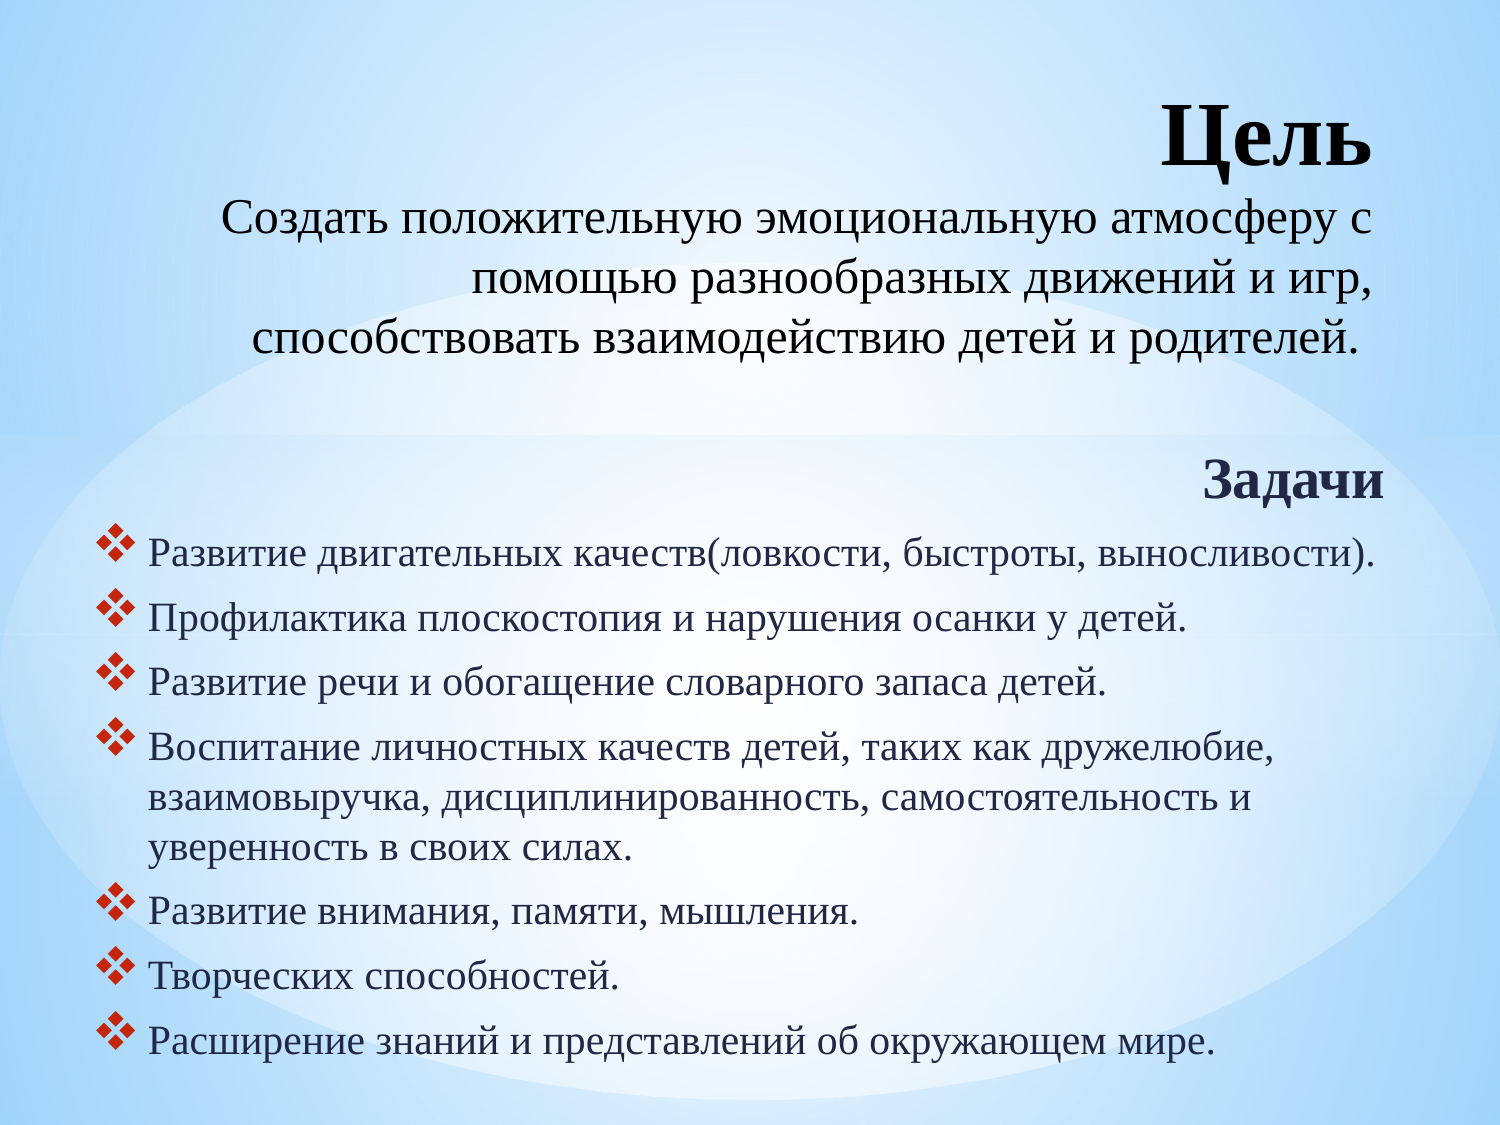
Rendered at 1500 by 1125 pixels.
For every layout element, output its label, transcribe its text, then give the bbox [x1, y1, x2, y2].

title Цель Создать положительную эмоциональную атмосферу с помощью разнообразных движений и игр, способствовать взаимодействию детей и родителей. [100, 66, 1388, 362]
subtitle Задачи Развитие двигательных качеств(ловкости, быстроты, выносливости). Профилактика плоскостопия и нарушения осанки у детей. Развитие речи и обогащение словарного запаса детей. Воспитание личностных качеств детей, таких как дружелюбие, взаимовыручка, дисциплинированность, самостоятельность и уверенность в своих силах. Развитие внимания, памяти, мышления. Творческих способностей. Расширение знаний и представлений об окружающем мире. [76, 432, 1400, 1094]
